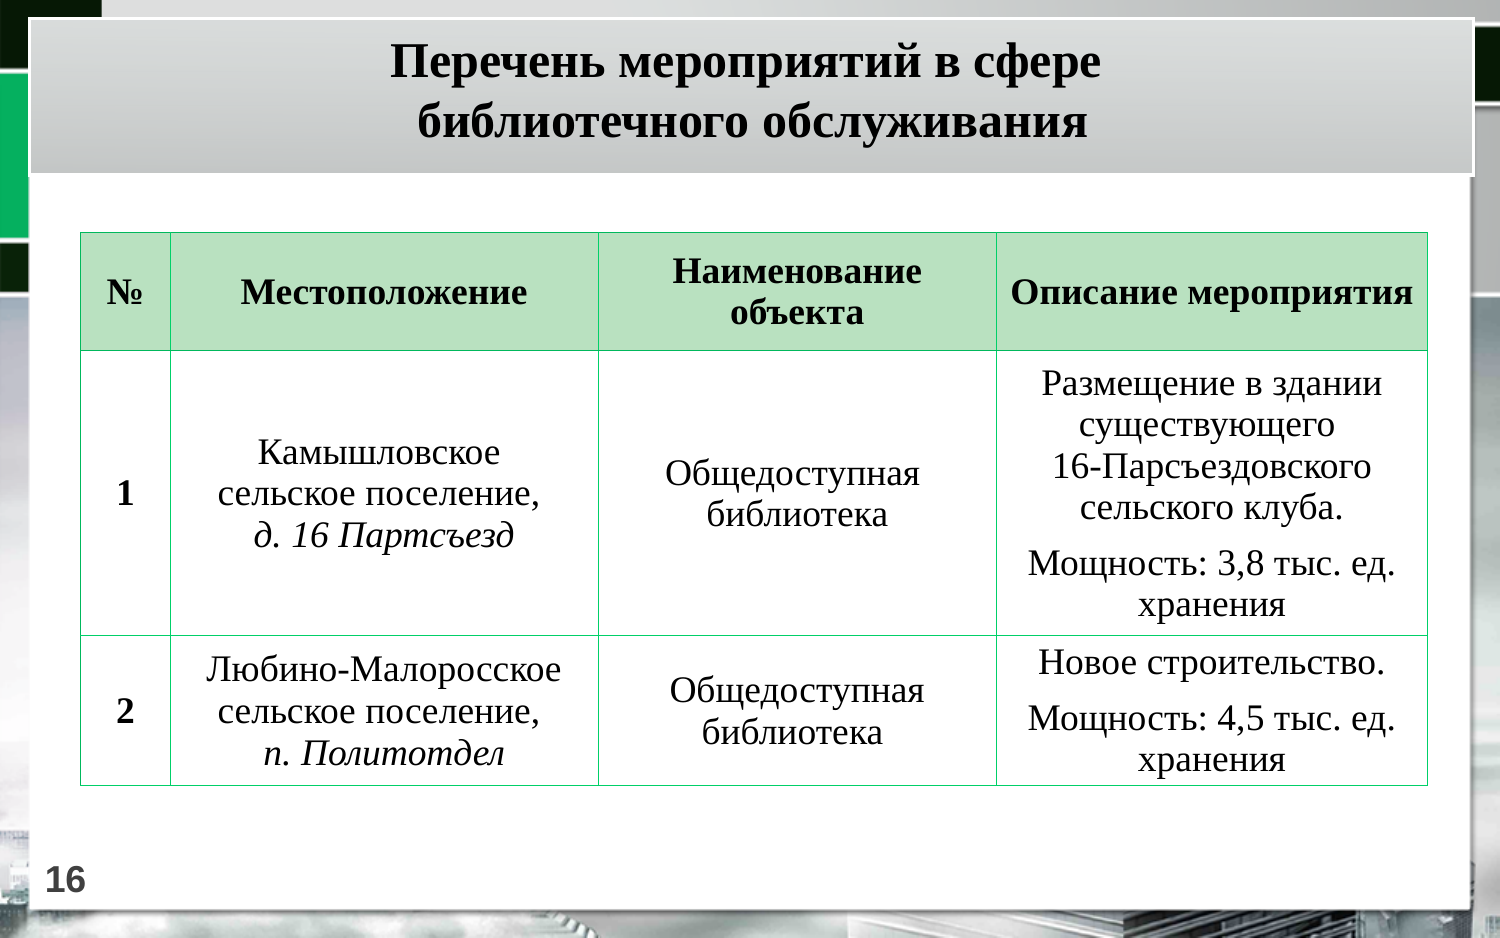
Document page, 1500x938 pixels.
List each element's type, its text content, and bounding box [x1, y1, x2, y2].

table_cell Общедоступная библиотека [599, 636, 996, 785]
table_header Описание мероприятия [997, 233, 1427, 350]
table_cell Размещение в здании существующего 16-Парсъездовского сельского клуба. Мощность: 3,8 тыс. ед. хранения [997, 351, 1427, 635]
table_cell Общедоступная библиотека [599, 351, 996, 635]
picture [0, 0, 1500, 938]
table_cell Новое строительство. Мощность: 4,5 тыс. ед. хранения [997, 636, 1427, 785]
table_header № [81, 233, 170, 350]
table_cell 1 [81, 351, 170, 635]
table_header Наименование объекта [599, 233, 996, 350]
table_cell Камышловское сельское поселение, д. 16 Партсъезд [171, 351, 598, 635]
text_box 16 [30, 847, 102, 908]
table_header Местоположение [171, 233, 598, 350]
table_cell 2 [81, 636, 170, 785]
table_cell Любино-Малоросское сельское поселение, п. Политотдел [171, 636, 598, 785]
